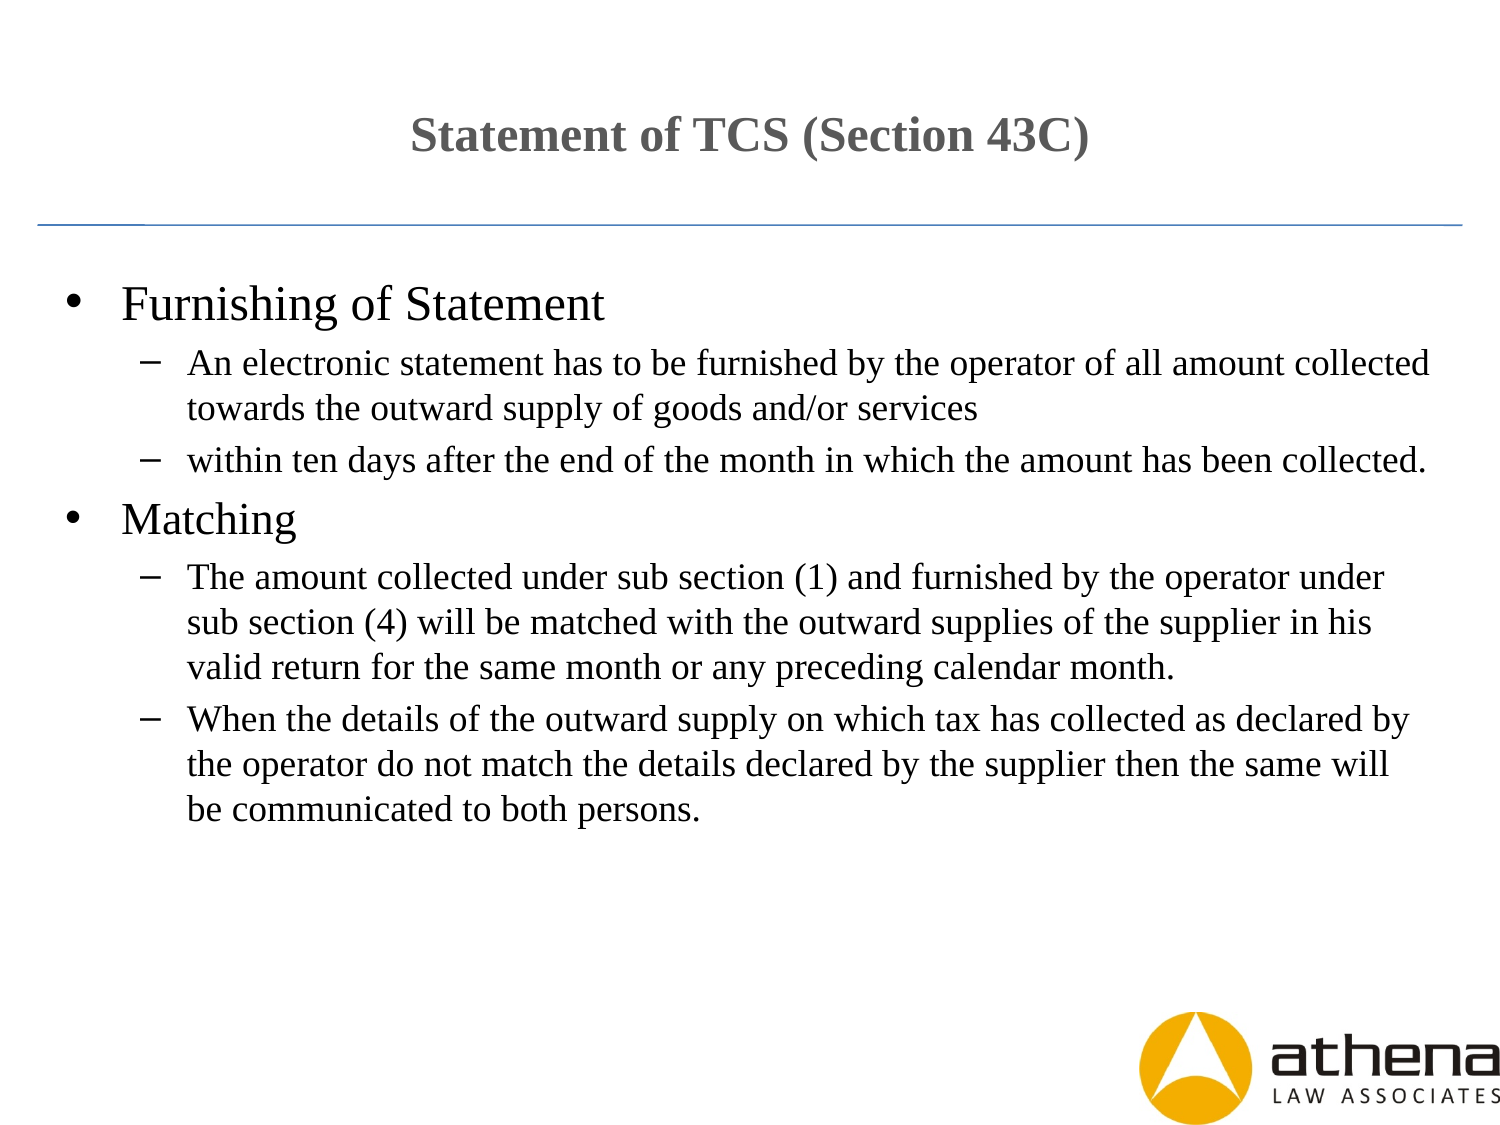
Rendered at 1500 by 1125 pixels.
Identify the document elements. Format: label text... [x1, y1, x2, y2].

list Furnishing of Statement An electronic statement has to be furnished by the operator of all amount collected towards the outward supply of goods and/or services within ten days after the end of the month in which the amount has been collected. Matching The amount collected under sub section (1) and furnished by the operator under sub section (4) will be matched with the outward supplies of the supplier in his valid return for the same month or any preceding calendar month. When the details of the outward supply on which tax has collected as declared by the operator do not match the details declared by the supplier then the same will be communicated to both persons. [50, 262, 1450, 1038]
picture [1139, 1012, 1500, 1125]
title Statement of TCS (Section 43C) [75, 62, 1425, 200]
